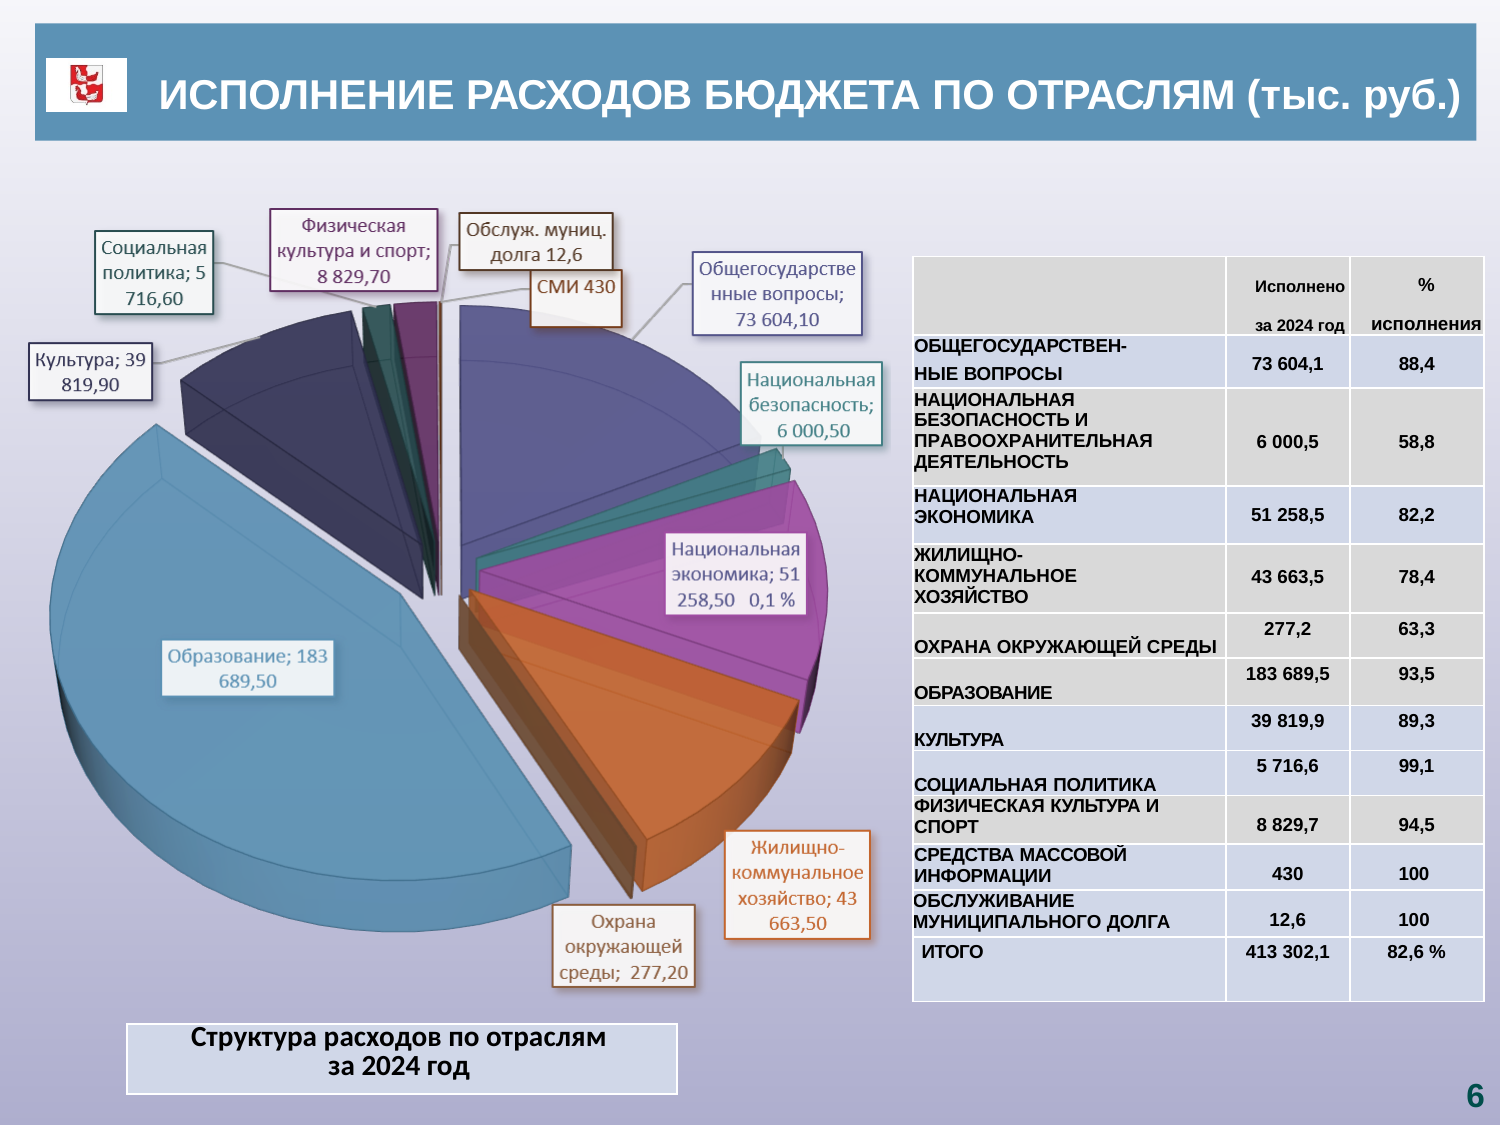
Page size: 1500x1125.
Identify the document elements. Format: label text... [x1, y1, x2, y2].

table_cell 5 716,6 [1227, 751, 1349, 795]
table_cell 78,4 [1351, 545, 1483, 612]
table_cell СРЕДСТВА МАССОВОЙ ИНФОРМАЦИИ [914, 845, 1225, 889]
table_header Структура расходов по отраслям за 2024 год [128, 1048, 676, 1093]
table_cell 183 689,5 [1227, 659, 1349, 705]
table_cell 12,6 [1227, 891, 1349, 936]
picture [46, 58, 128, 113]
table_cell 43 663,5 [1227, 545, 1349, 612]
text_box 6 [1464, 1072, 1488, 1115]
table_cell 82,2 [1351, 487, 1483, 543]
table_cell 63,3 [1351, 614, 1483, 657]
table_cell 82,6 % [1351, 938, 1483, 1001]
table_cell НАЦИОНАЛЬНАЯ БЕЗОПАСНОСТЬ И ПРАВООХРАНИТЕЛЬНАЯ ДЕЯТЕЛЬНОСТЬ [914, 389, 1225, 485]
table_cell 93,5 [1351, 659, 1483, 705]
table_header [914, 257, 1225, 334]
table_header Исполнено за 2024 год [1227, 257, 1349, 334]
table_cell 58,8 [1351, 389, 1483, 485]
table_cell ОБРАЗОВАНИЕ [914, 659, 1225, 705]
table_cell ОХРАНА ОКРУЖАЮЩЕЙ СРЕДЫ [914, 614, 1225, 657]
table_cell 94,5 [1351, 796, 1483, 843]
table_cell ФИЗИЧЕСКАЯ КУЛЬТУРА И СПОРТ [914, 796, 1225, 843]
table_cell 51 258,5 [1227, 487, 1349, 543]
table_cell 430 [1227, 845, 1349, 889]
table_cell 277,2 [1227, 614, 1349, 657]
table_cell ИТОГО [914, 938, 1225, 1001]
table_cell 100 [1351, 845, 1483, 889]
table_cell 88,4 [1351, 336, 1483, 387]
table_cell ЖИЛИЩНО- КОММУНАЛЬНОЕ ХОЗЯЙСТВО [914, 545, 1225, 612]
table_cell ОБСЛУЖИВАНИЕ МУНИЦИПАЛЬНОГО ДОЛГА [914, 891, 1225, 936]
table_cell 413 302,1 [1227, 938, 1349, 1001]
table_cell 100 [1351, 891, 1483, 936]
table_cell СОЦИАЛЬНАЯ ПОЛИТИКА [914, 751, 1225, 795]
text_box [34, 23, 1477, 141]
table_cell КУЛЬТУРА [914, 706, 1225, 750]
table_cell 99,1 [1351, 751, 1483, 795]
picture [15, 208, 891, 1040]
table_cell 73 604,1 [1227, 336, 1349, 387]
table_cell ОБЩЕГОСУДАРСТВЕН- НЫЕ ВОПРОСЫ [914, 336, 1225, 387]
title ИСПОЛНЕНИЕ РАСХОДОВ БЮДЖЕТА ПО ОТРАСЛЯМ (тыс. руб.) [156, 65, 1482, 256]
table_cell 89,3 [1351, 706, 1483, 750]
table_cell НАЦИОНАЛЬНАЯ ЭКОНОМИКА [914, 487, 1225, 543]
table_cell 6 000,5 [1227, 389, 1349, 485]
table_cell 39 819,9 [1227, 706, 1349, 750]
table_cell 8 829,7 [1227, 796, 1349, 843]
table_header % исполнения [1351, 257, 1483, 334]
